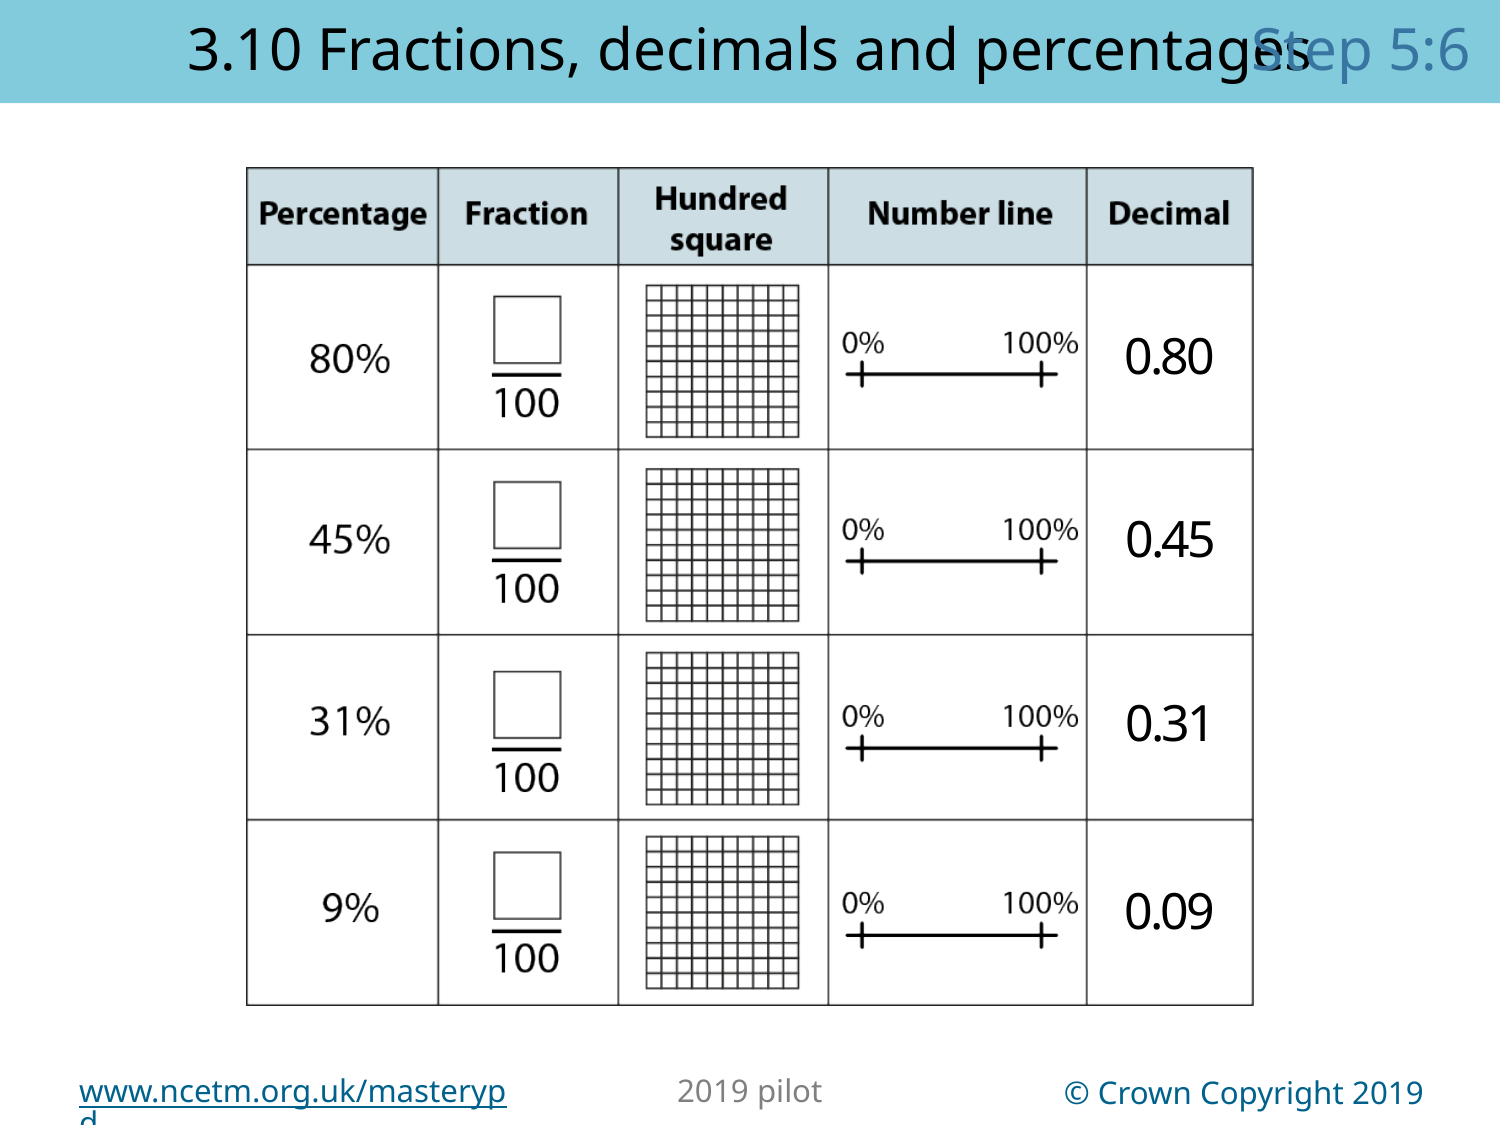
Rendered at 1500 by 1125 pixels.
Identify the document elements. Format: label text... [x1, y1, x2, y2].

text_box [1122, 889, 1216, 936]
list Step 5:6 [0, 0, 1500, 104]
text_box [1122, 334, 1216, 381]
picture [246, 167, 1254, 1006]
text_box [1123, 518, 1215, 564]
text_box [1123, 701, 1209, 748]
